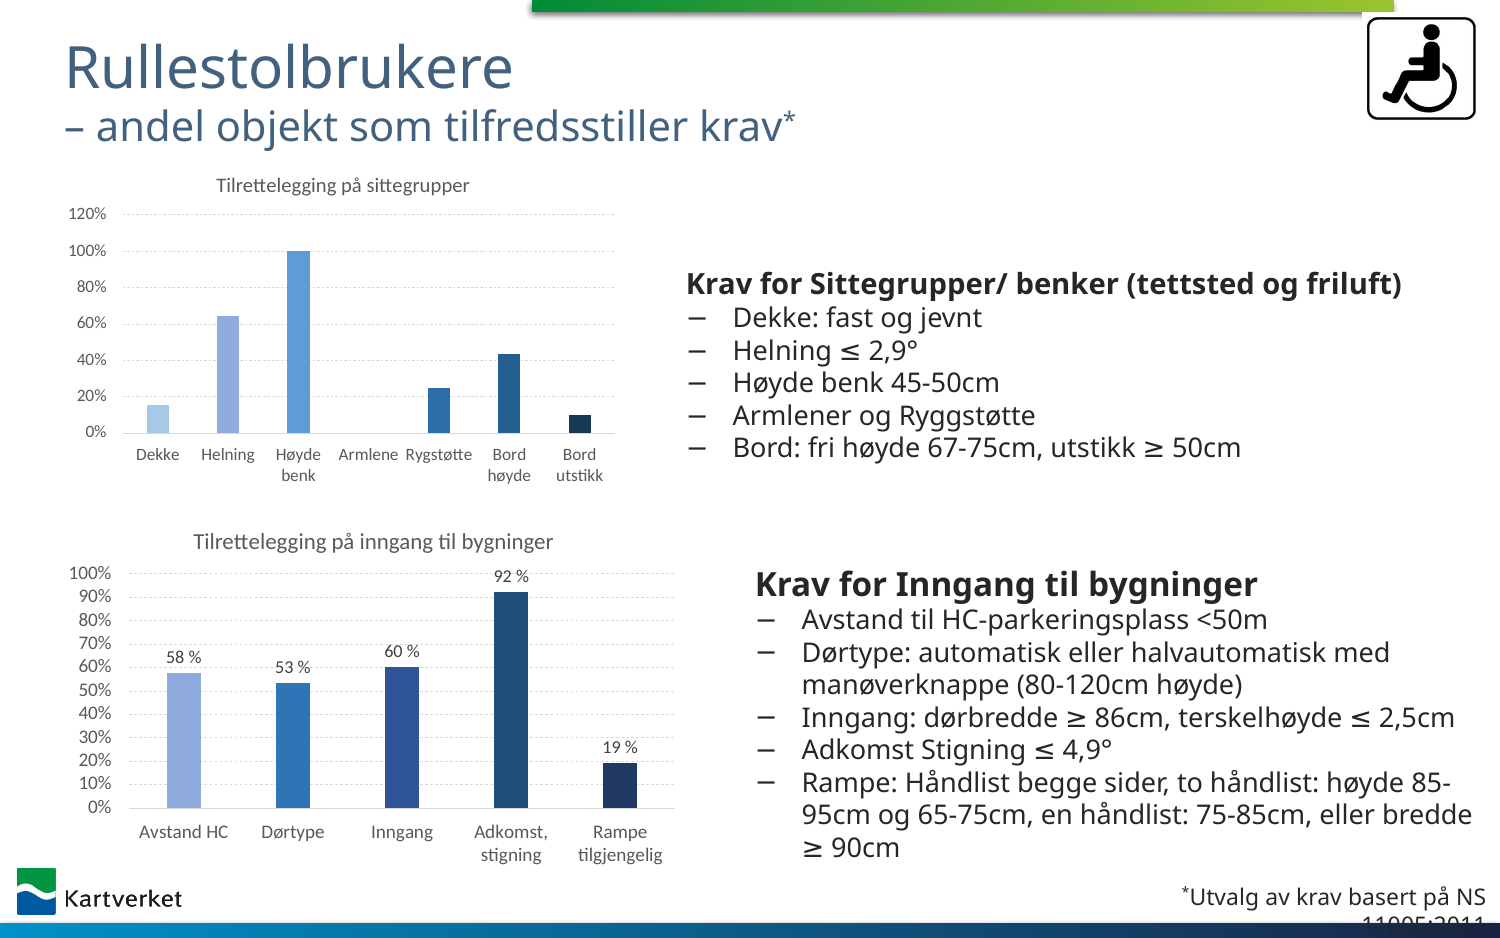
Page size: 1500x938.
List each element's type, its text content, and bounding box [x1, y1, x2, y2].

picture [1362, 12, 1481, 126]
text_box Rullestolbrukere – andel objekt som tilfredsstiller krav* [49, 25, 1431, 158]
text_box Krav for Inngang til bygninger Avstand til HC-parkeringsplass <50m Dørtype: automatisk eller halvautomatisk med manøverknappe (80-120cm høyde) Inngang: dørbredde ≥ 86cm, terskelhøyde ≤ 2,5cm Adkomst Stigning ≤ 4,9° Rampe: Håndlist begge sider, to håndlist: høyde 85-95cm og 65-75cm, en håndlist: 75-85cm, eller bredde ≥ 90cm [740, 555, 1491, 870]
picture [62, 520, 686, 874]
picture [62, 166, 625, 492]
text_box *Utvalg av krav basert på NS 11005:2011 [1068, 873, 1500, 938]
text_box Krav for Sittegrupper/ benker (tettsted og friluft) Dekke: fast og jevnt Helning ≤ 2,9° Høyde benk 45-50cm Armlener og Ryggstøtte Bord: fri høyde 67-75cm, utstikk ≥ 50cm [670, 258, 1418, 471]
